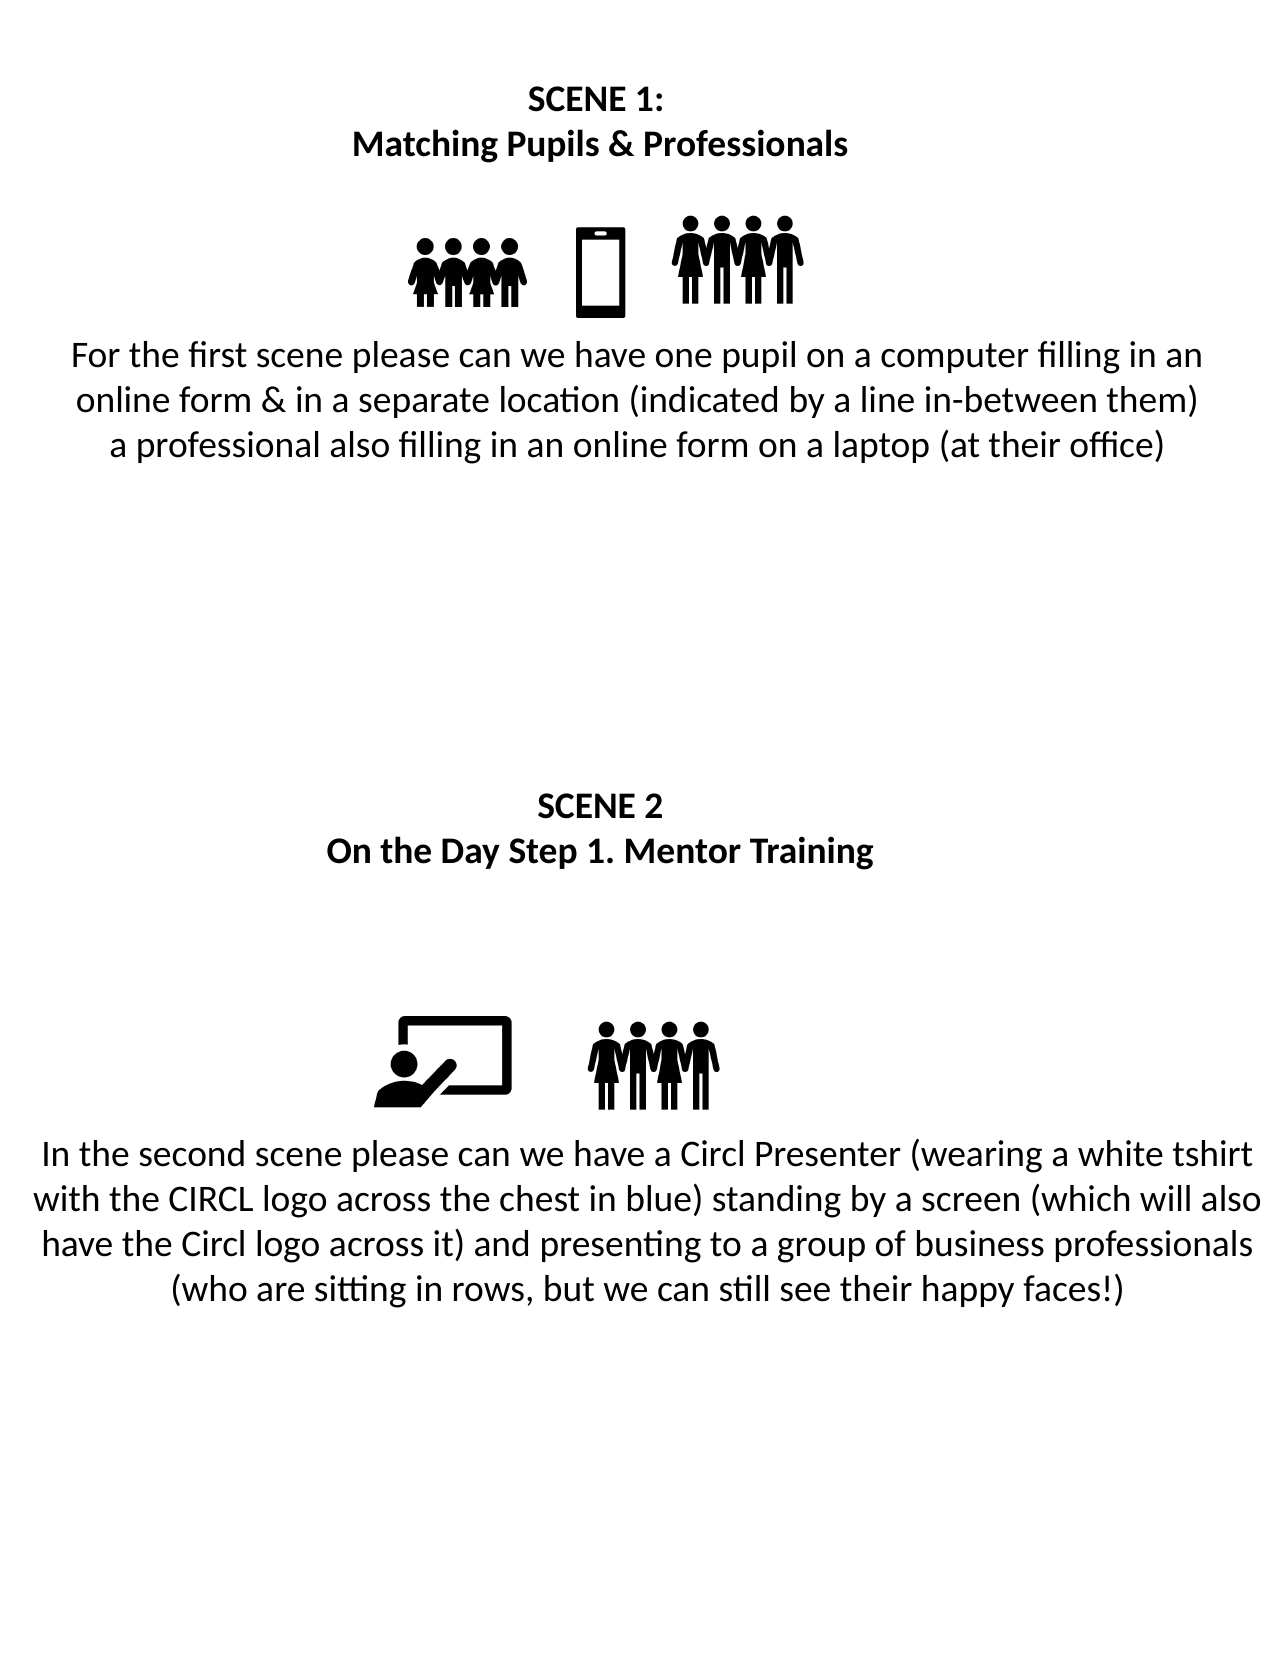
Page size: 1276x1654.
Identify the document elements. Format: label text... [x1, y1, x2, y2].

text_box For the first scene please can we have one pupil on a computer filling in an online form & in a separate location (indicated by a line in-between them) a professional also filling in an online form on a laptop (at their office) [47, 322, 1228, 472]
picture [399, 207, 534, 342]
picture [366, 986, 518, 1137]
picture [551, 223, 650, 322]
text_box In the second scene please can we have a Circl Presenter (wearing a white tshirt with the CIRCL logo across the chest in blue) standing by a screen (which will also have the Circl logo across it) and presenting to a group of business professionals (who are sitting in rows, but we can still see their happy faces!) [1, 1121, 1276, 1316]
text_box SCENE 1: Matching Pupils & Professionals [195, 66, 1006, 172]
picture [578, 990, 729, 1141]
picture [662, 184, 813, 335]
text_box SCENE 2 On the Day Step 1. Mentor Training [97, 773, 1104, 879]
